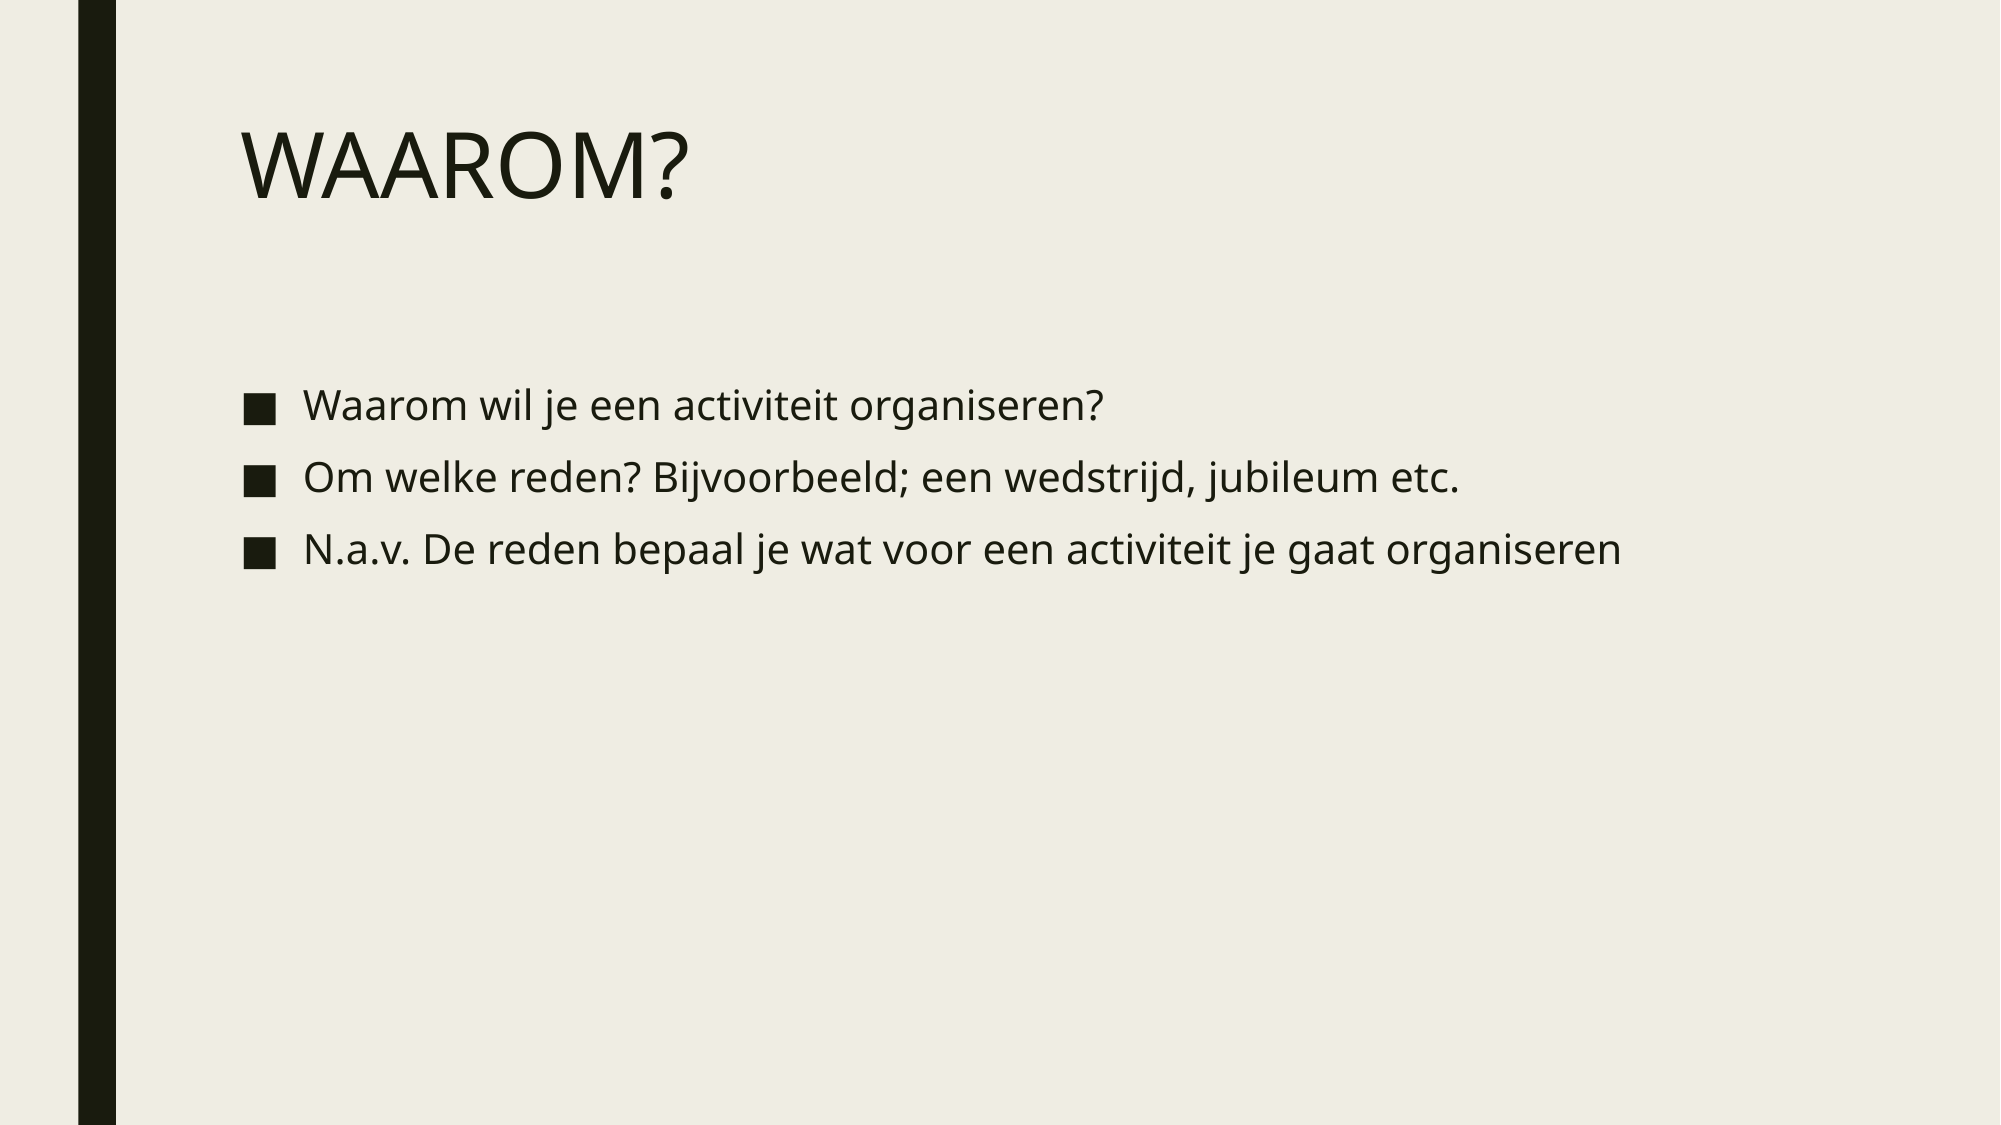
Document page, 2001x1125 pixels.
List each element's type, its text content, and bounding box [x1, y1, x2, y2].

title WAAROM? [225, 112, 1800, 357]
list Waarom wil je een activiteit organiseren? Om welke reden? Bijvoorbeeld; een wedstrijd, jubileum etc. N.a.v. De reden bepaal je wat voor een activiteit je gaat organiseren [225, 375, 1800, 963]
